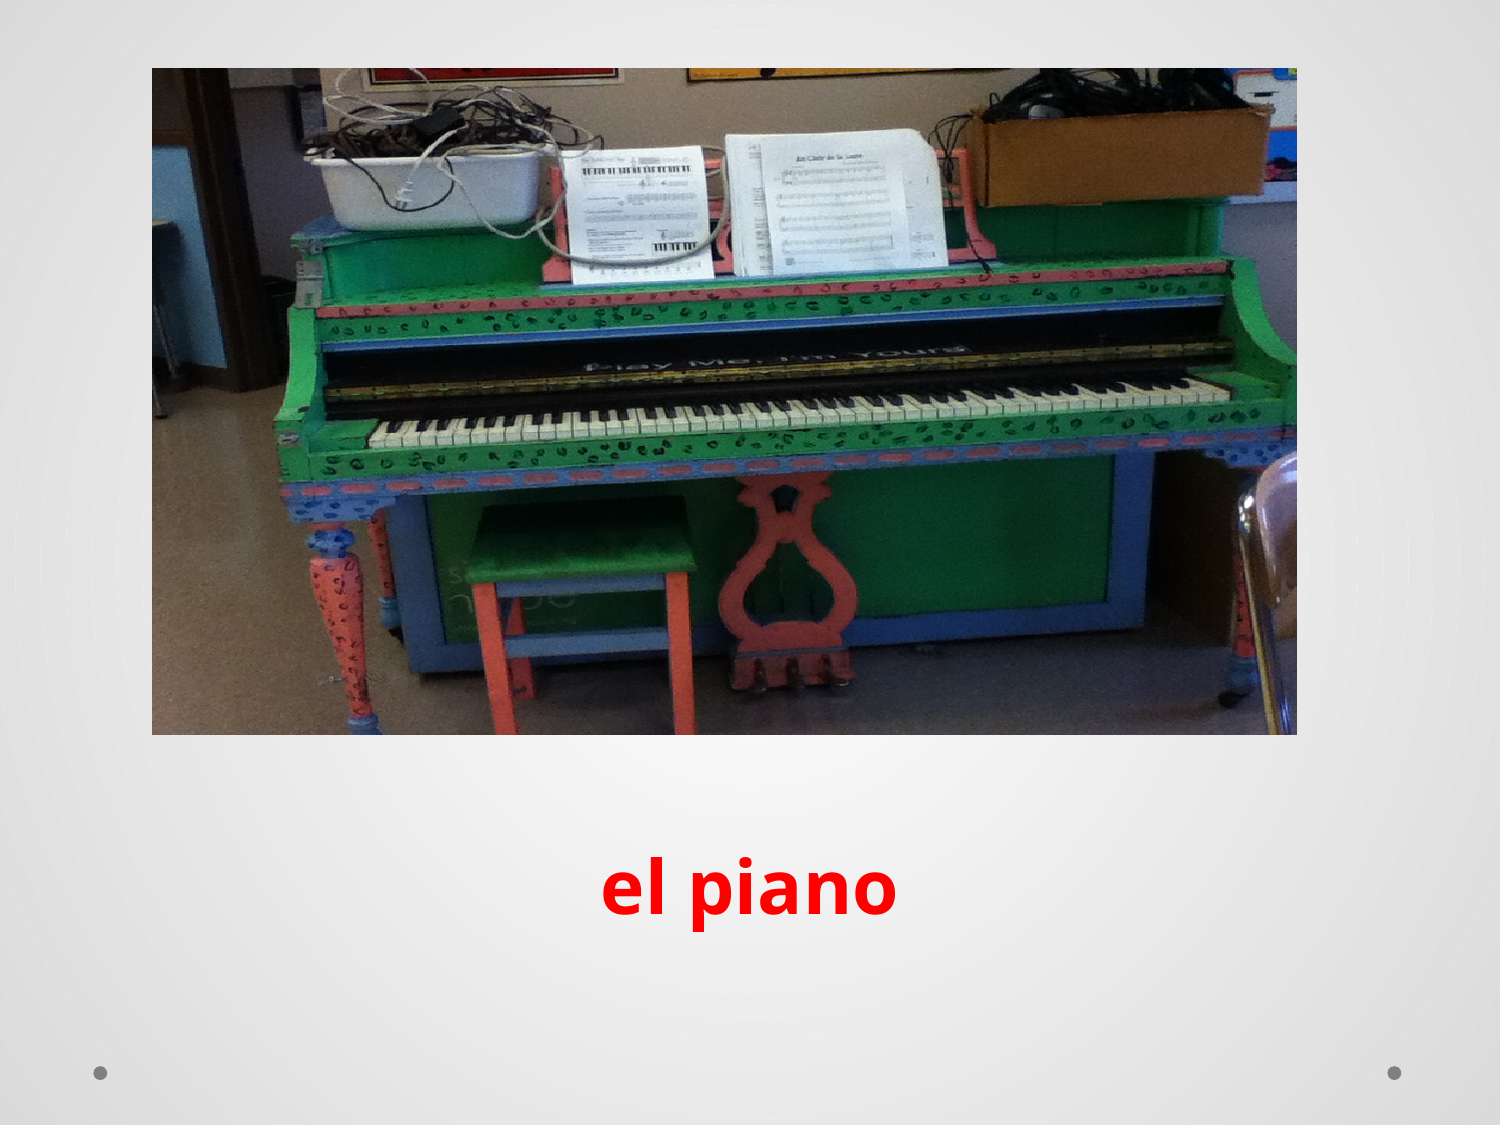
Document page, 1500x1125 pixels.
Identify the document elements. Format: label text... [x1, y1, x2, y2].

picture [152, 68, 1297, 736]
text_box el piano [224, 832, 1275, 976]
